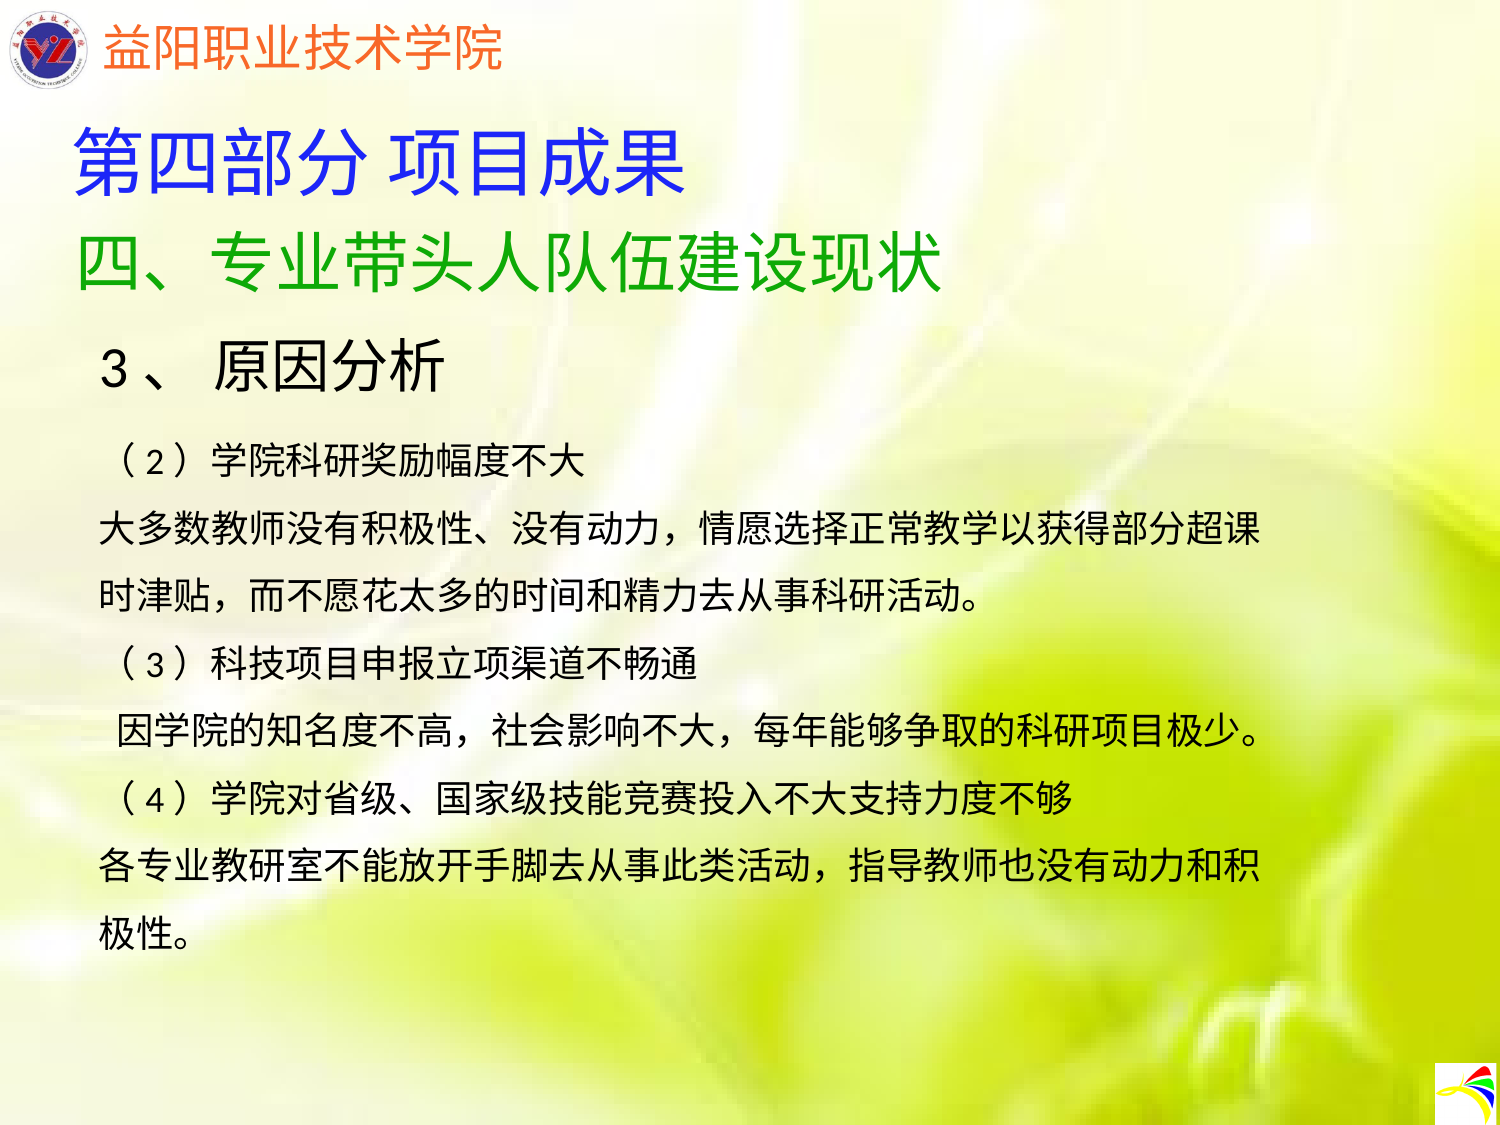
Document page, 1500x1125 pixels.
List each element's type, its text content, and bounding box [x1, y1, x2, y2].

text_box 四、专业带头人队伍建设现状 [60, 213, 959, 309]
text_box （2）学院科研奖励幅度不大 大多数教师没有积极性、没有动力，情愿选择正常教学以获得部分超课时津贴，而不愿花太多的时间和精力去从事科研活动。 （3）科技项目申报立项渠道不畅通 因学院的知名度不高，社会影响不大，每年能够争取的科研项目极少。 （4）学院对省级、国家级技能竞赛投入不大支持力度不够 各专业教研室不能放开手脚去从事此类活动，指导教师也没有动力和积极性。 [84, 407, 1313, 962]
text_box 3、 原因分析 [84, 321, 510, 407]
text_box 第四部分 项目成果 [13, 113, 744, 208]
picture [0, 0, 1500, 1125]
